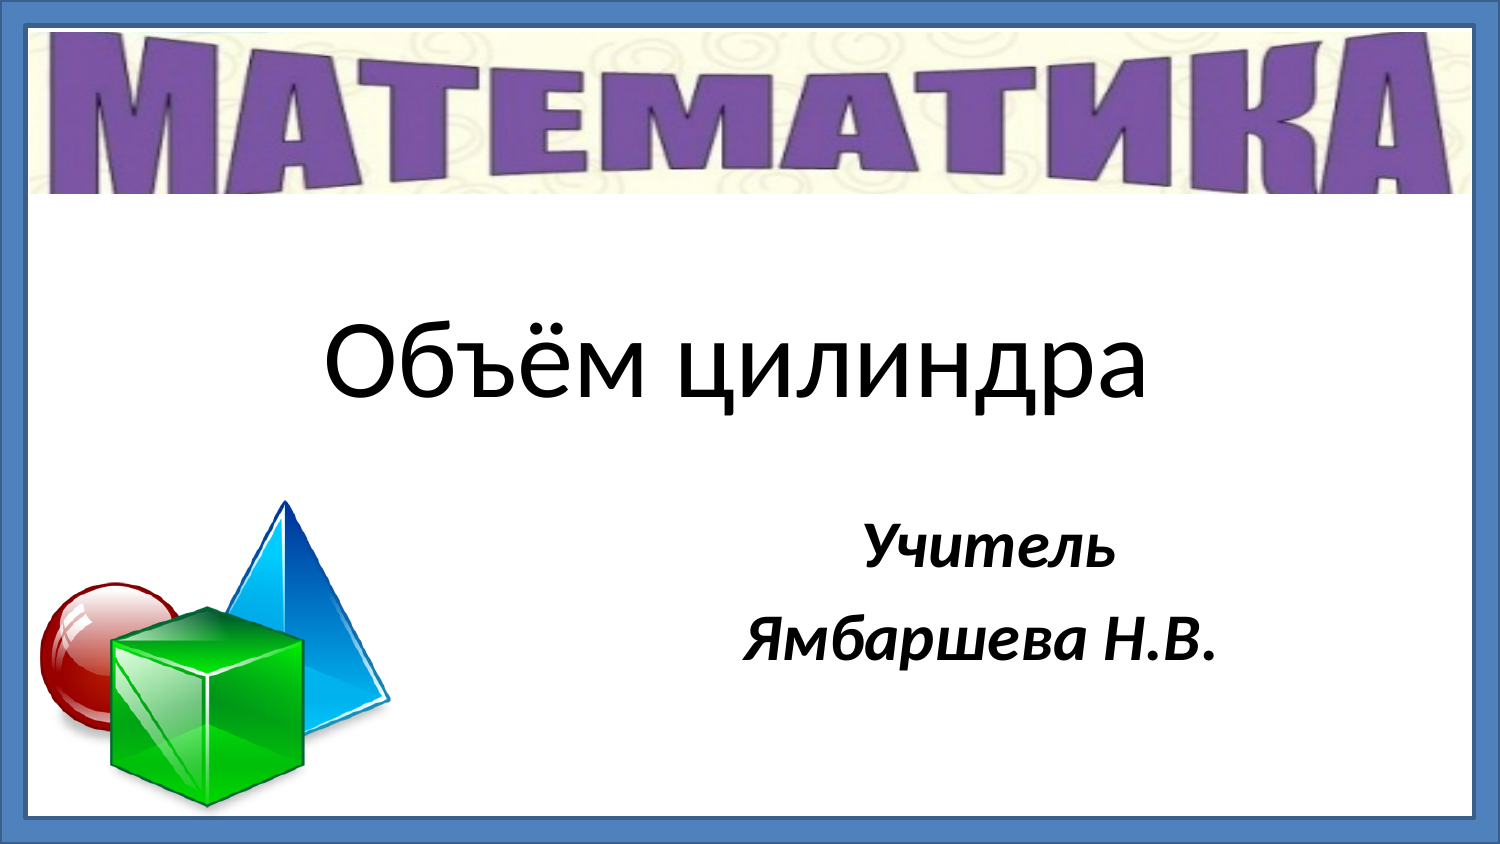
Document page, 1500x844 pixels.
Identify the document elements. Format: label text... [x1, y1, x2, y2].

title Объём цилиндра [112, 262, 1388, 443]
picture [29, 32, 1471, 194]
picture [29, 469, 396, 829]
subtitle Учитель Ямбаршева Н.В. [587, 492, 1390, 709]
